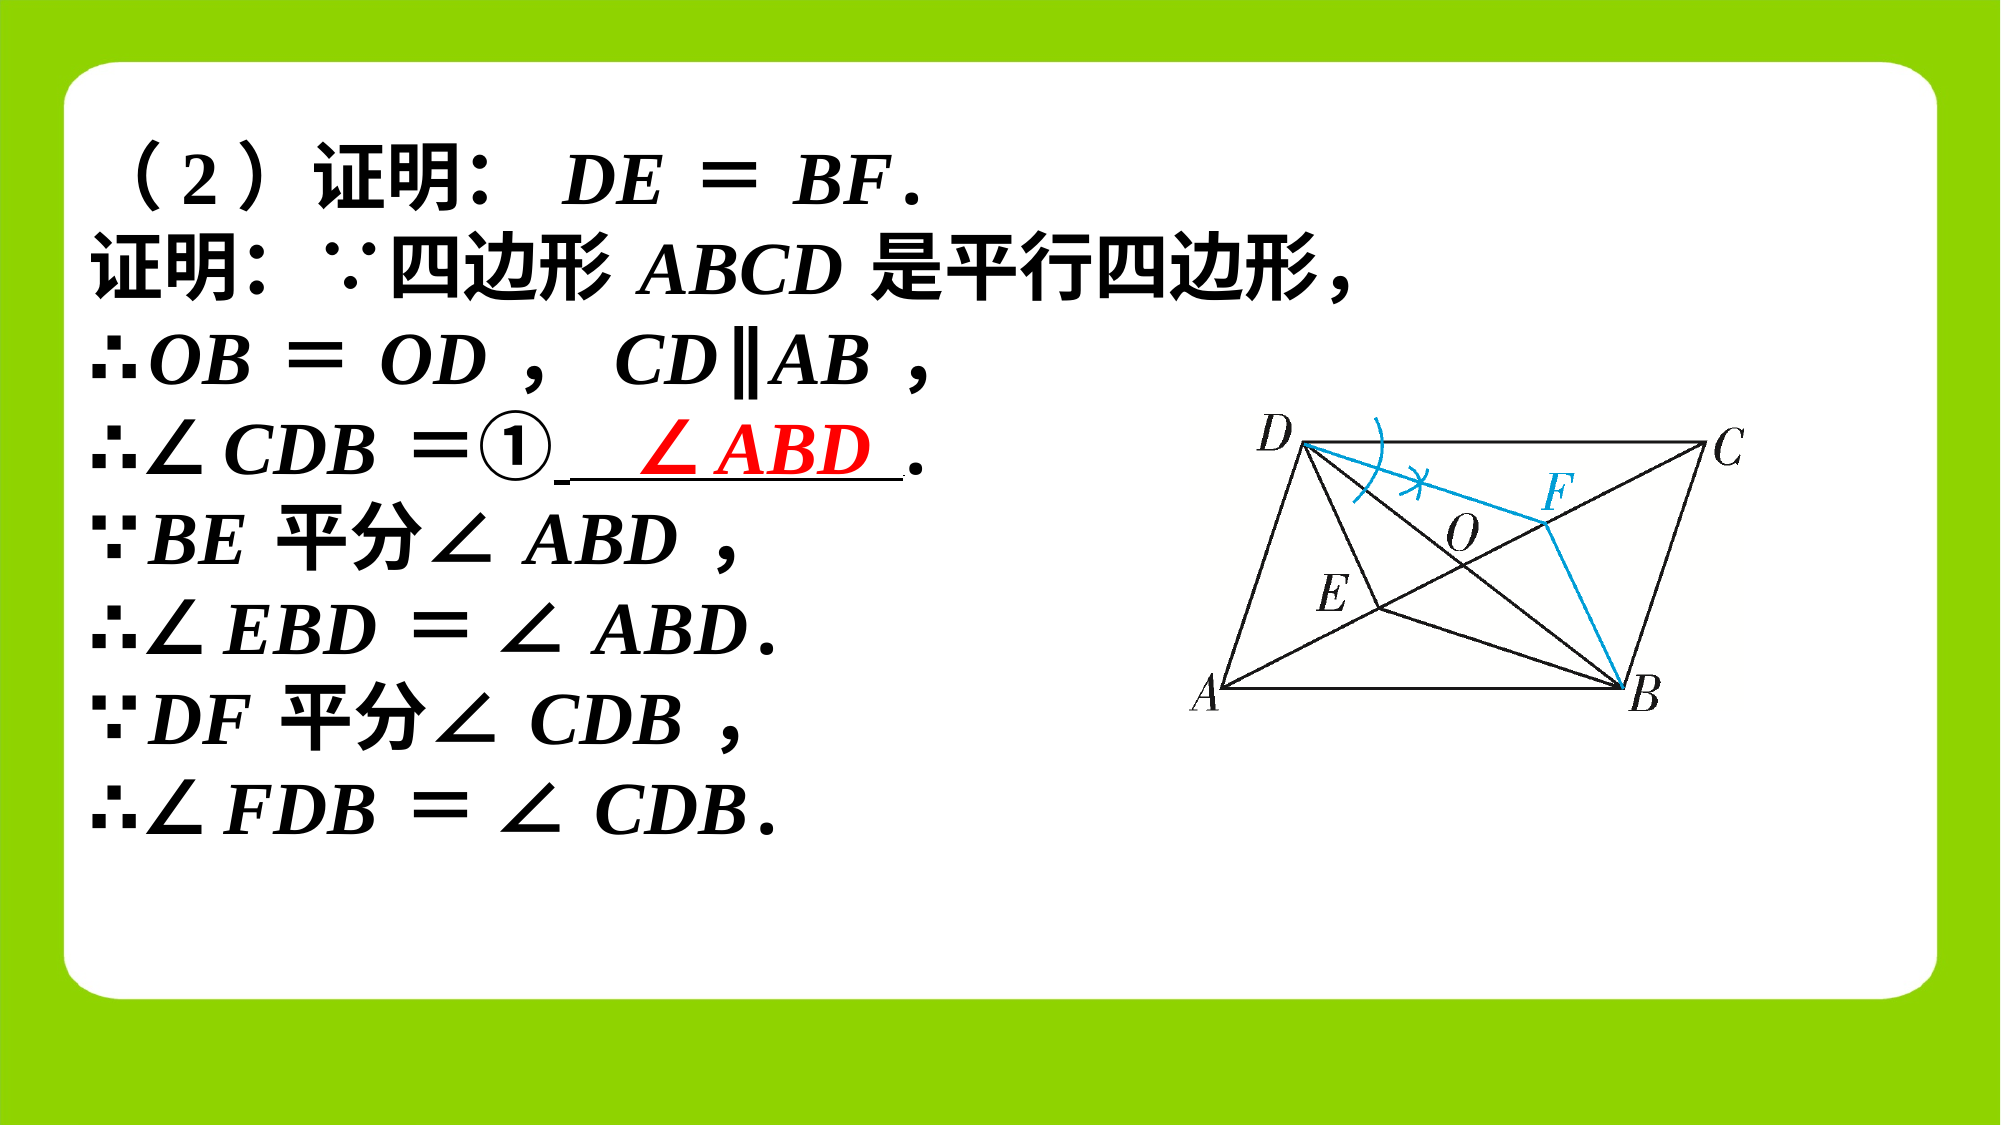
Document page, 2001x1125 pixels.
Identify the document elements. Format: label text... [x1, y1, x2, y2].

picture [0, 0, 2001, 1125]
text_box ∠ABD [619, 391, 970, 498]
